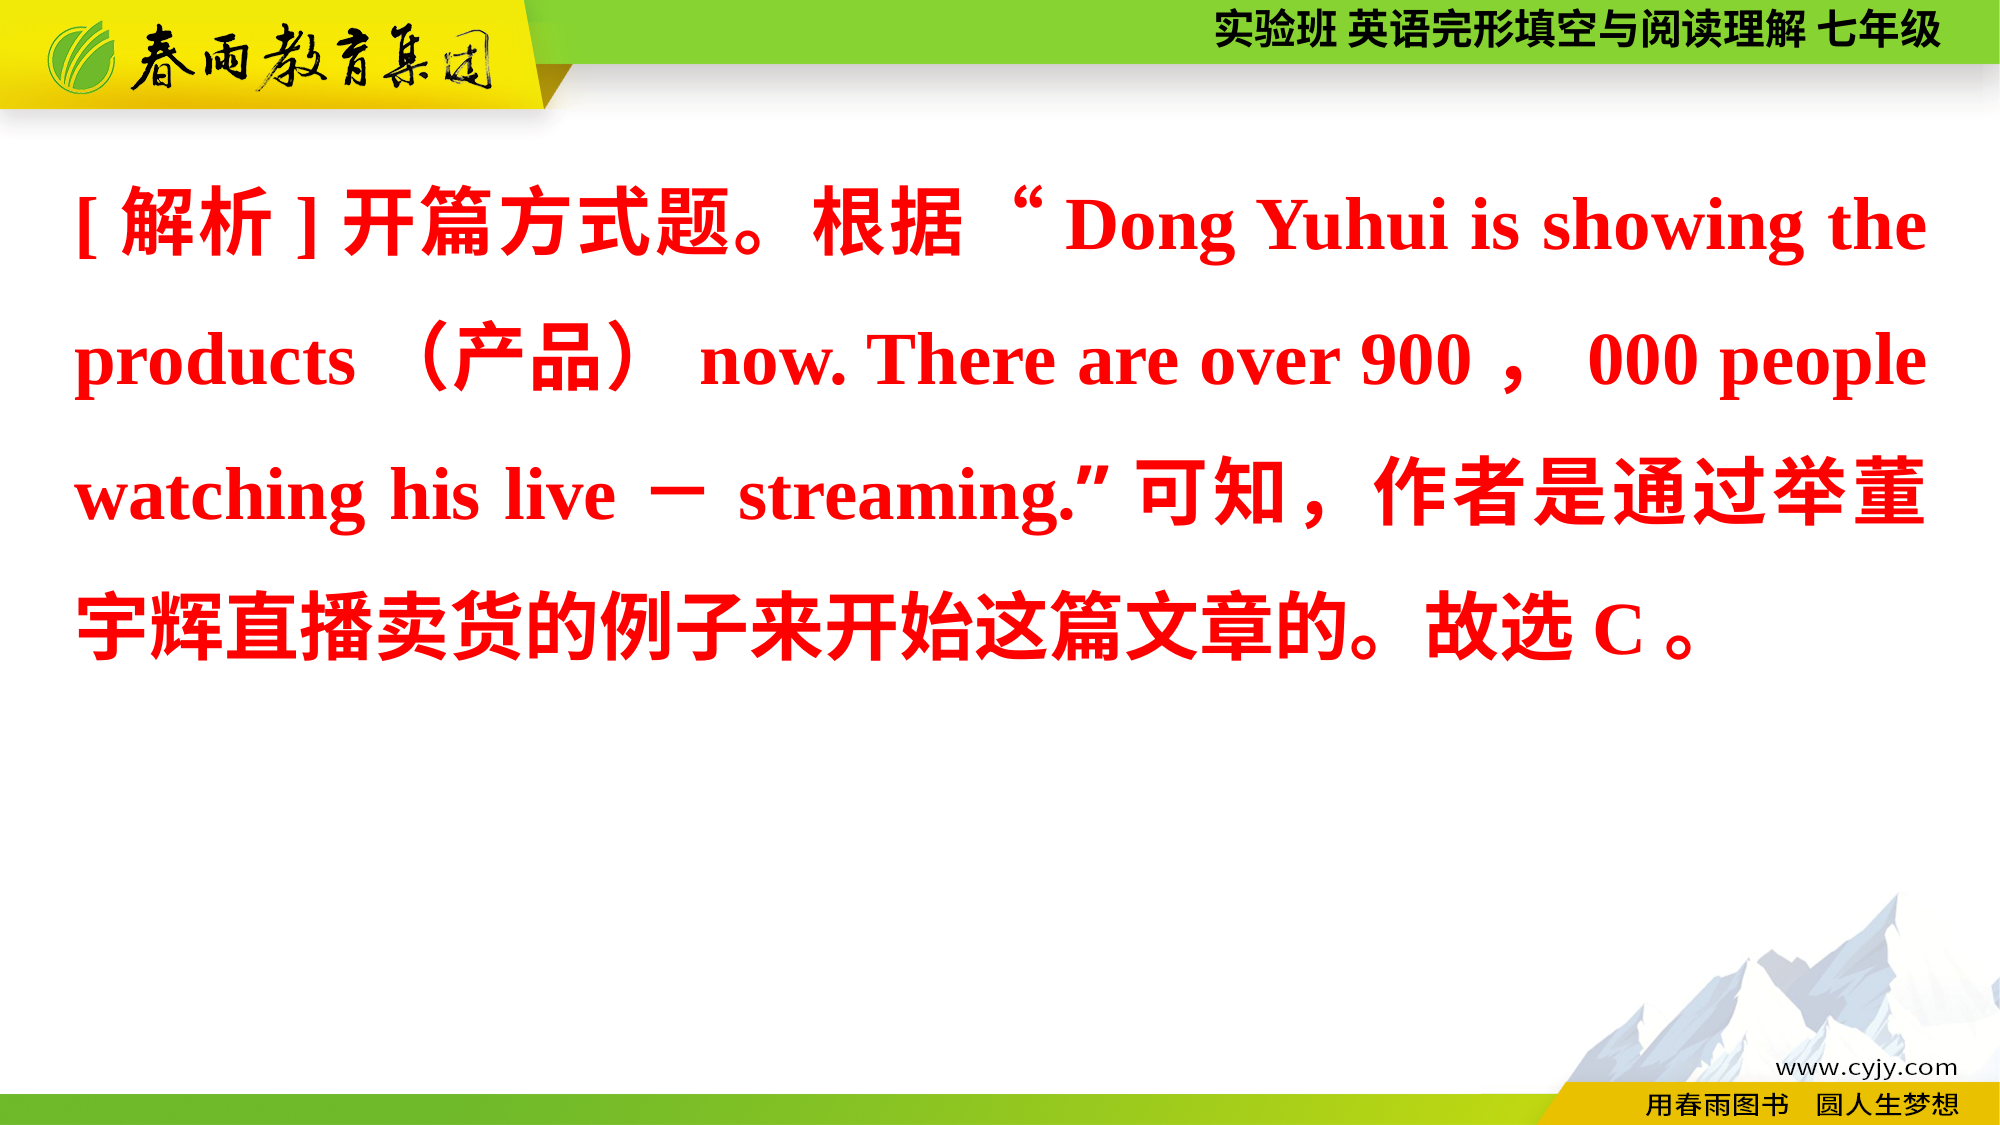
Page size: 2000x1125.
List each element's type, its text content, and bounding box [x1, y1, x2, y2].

list [解析]开篇方式题。根据“Dong Yuhui is showing the products（产品）now. There are over 900，000 people watching his live－streaming.”可知，作者是通过举董宇辉直播卖货的例子来开始这篇文章的。故选C。 [59, 122, 1944, 666]
picture [0, 0, 2000, 1125]
